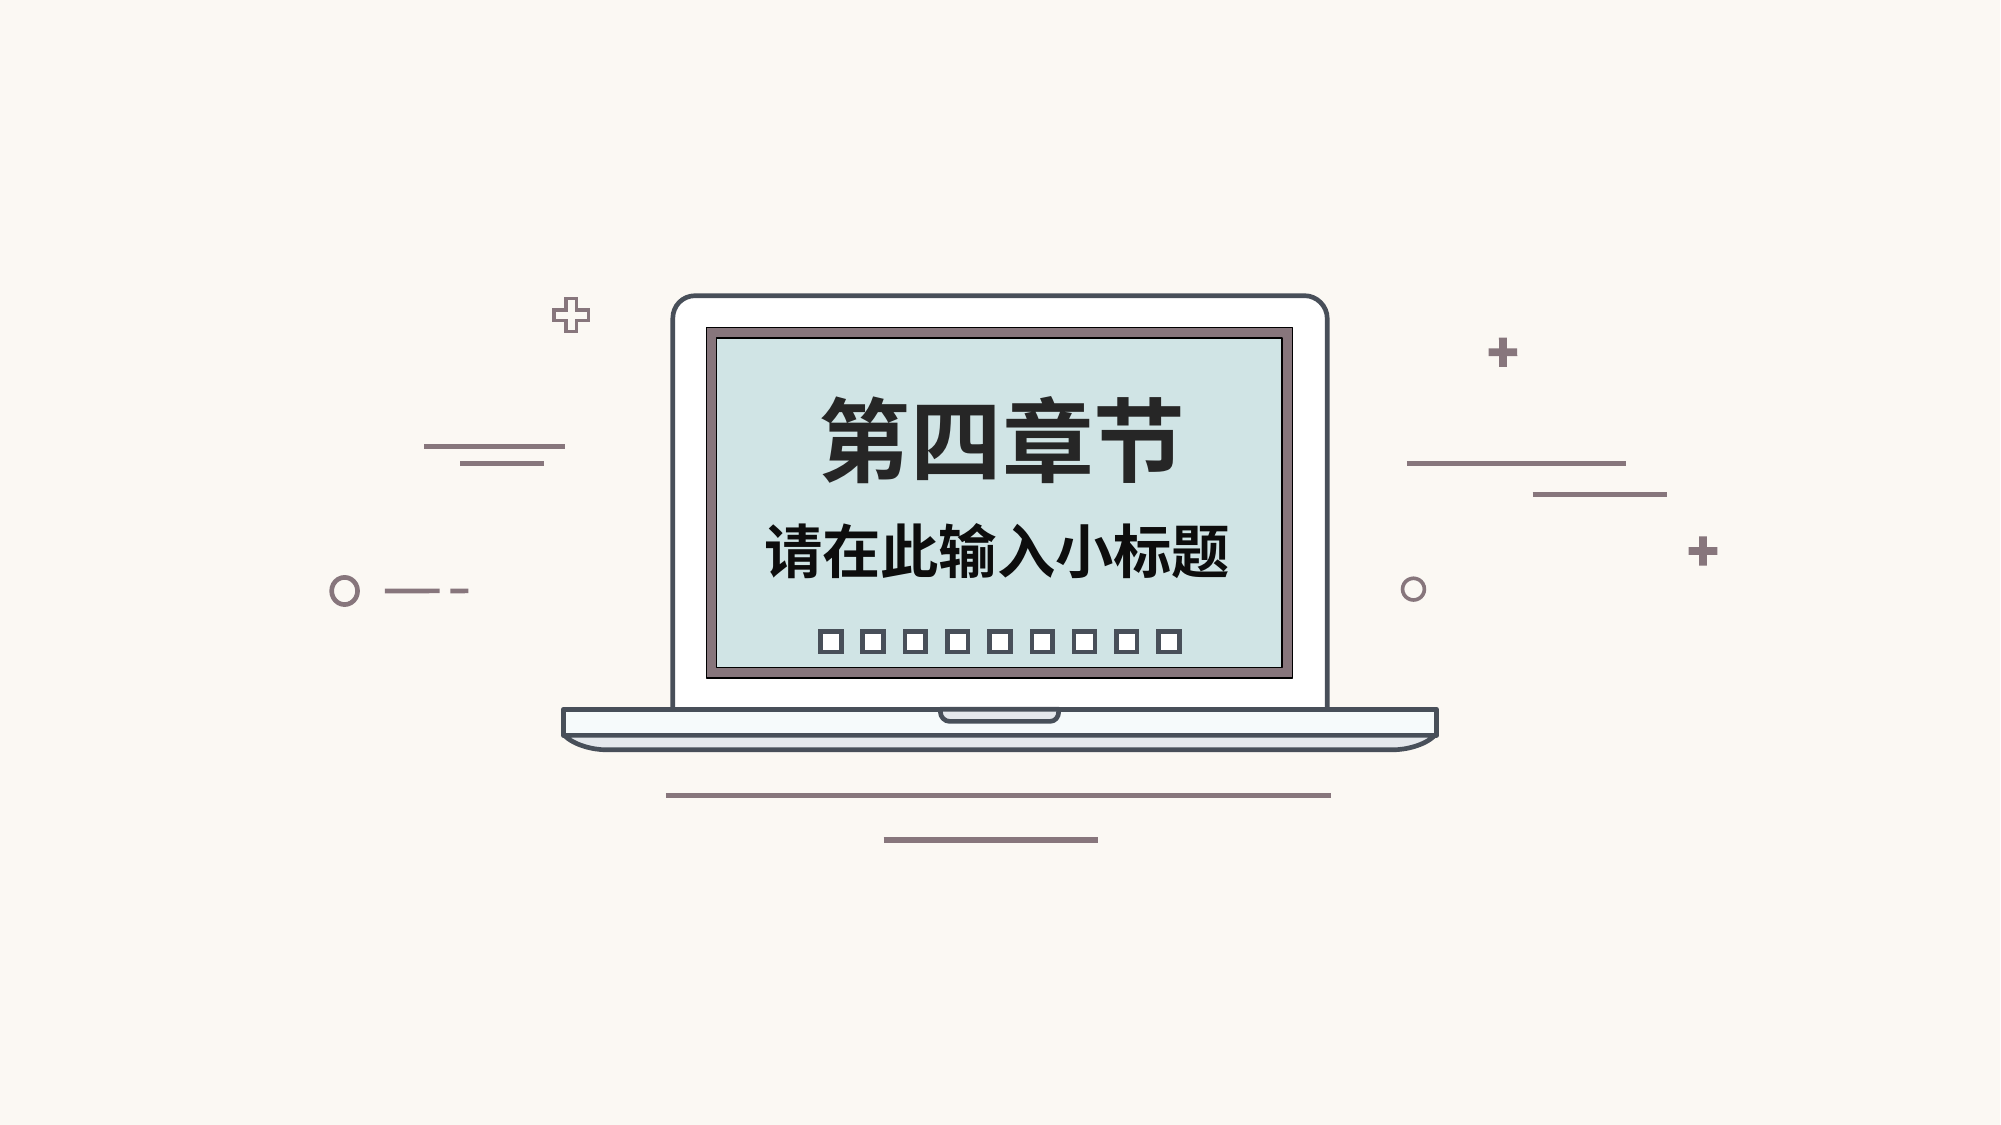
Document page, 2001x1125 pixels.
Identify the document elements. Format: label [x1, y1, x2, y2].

text_box [331, 577, 469, 605]
text_box [424, 446, 566, 464]
text_box [1488, 337, 1518, 367]
text_box [1688, 536, 1718, 566]
text_box [553, 309, 563, 321]
text_box [563, 295, 1437, 750]
